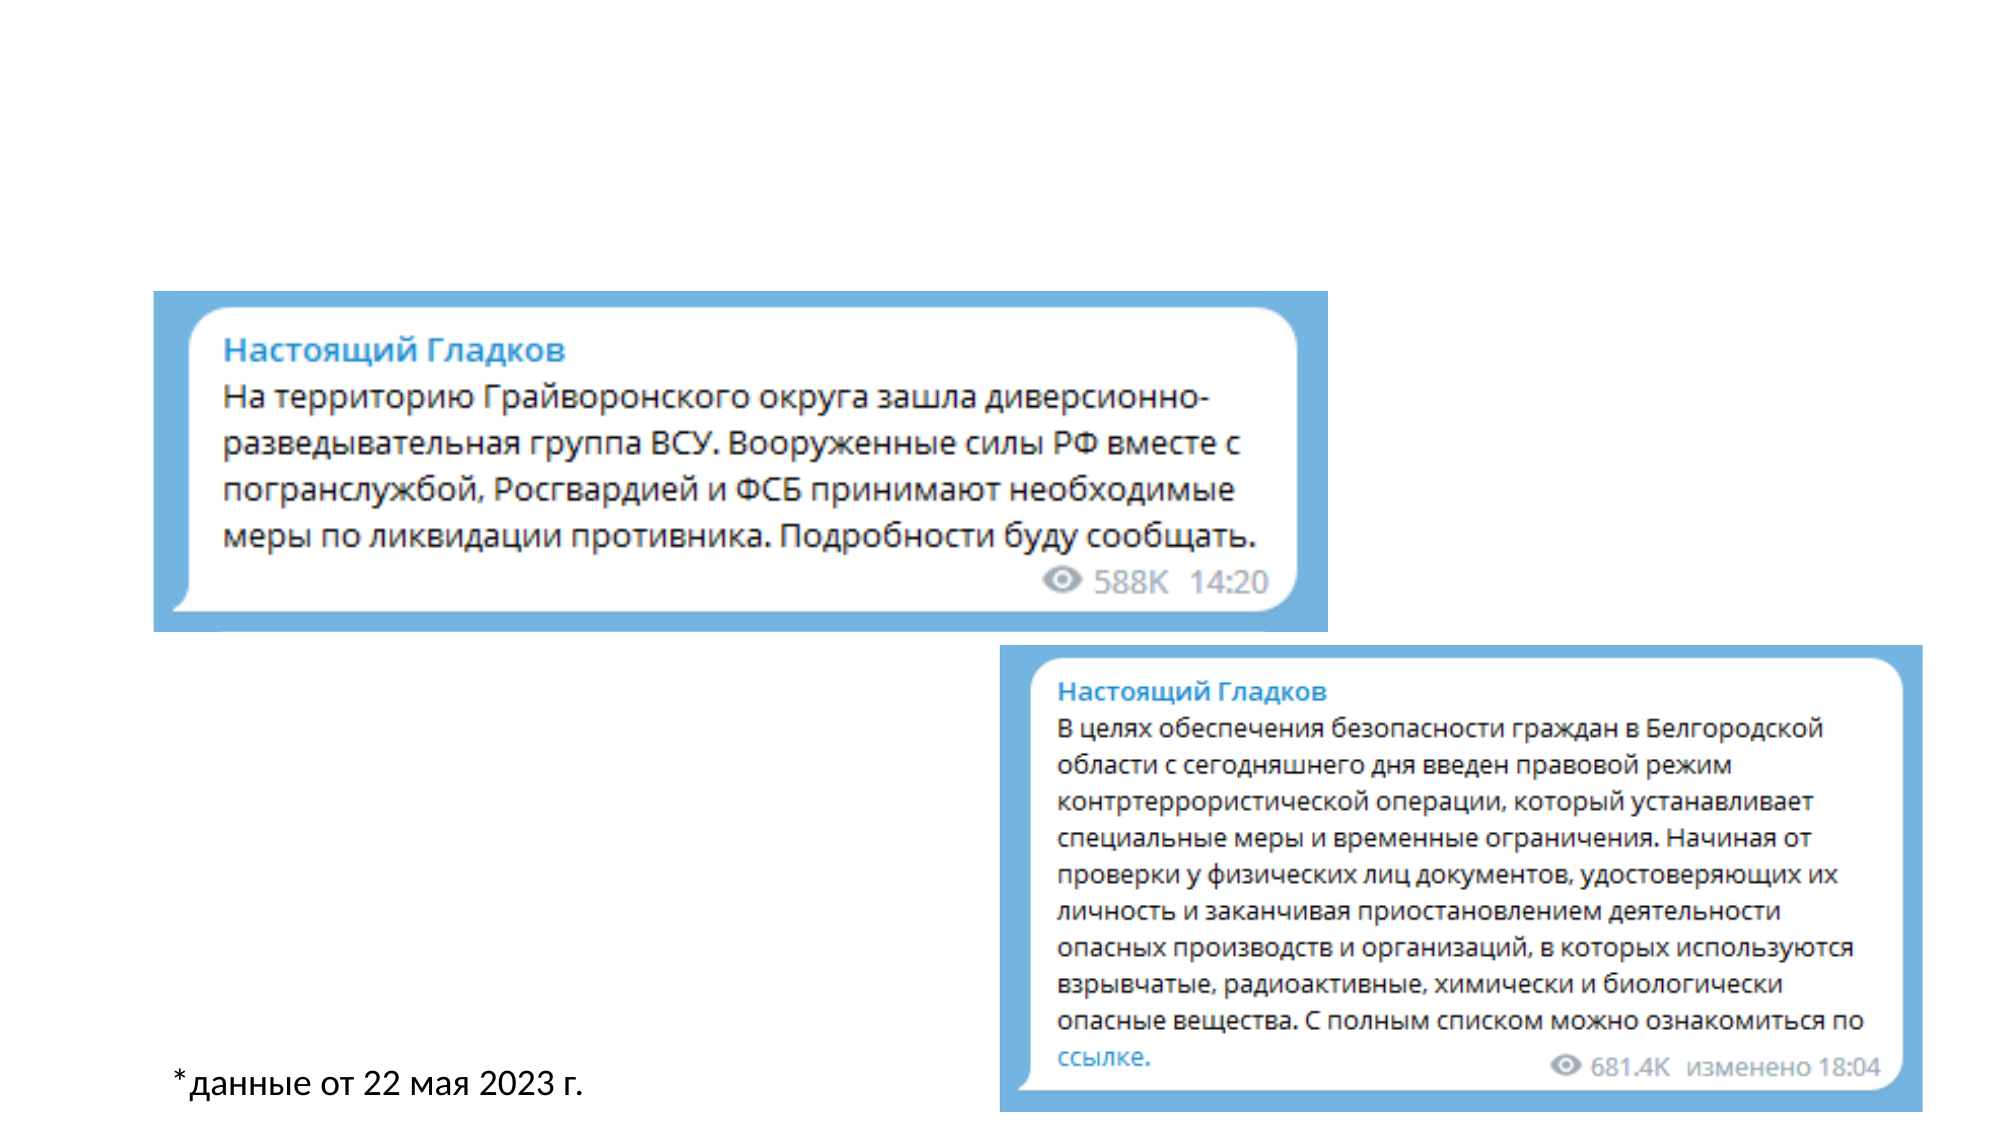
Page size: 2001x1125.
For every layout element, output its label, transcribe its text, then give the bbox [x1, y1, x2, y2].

text_box *данные от 22 мая 2023 г. [155, 1050, 600, 1111]
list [153, 291, 1328, 632]
picture [999, 645, 1923, 1112]
